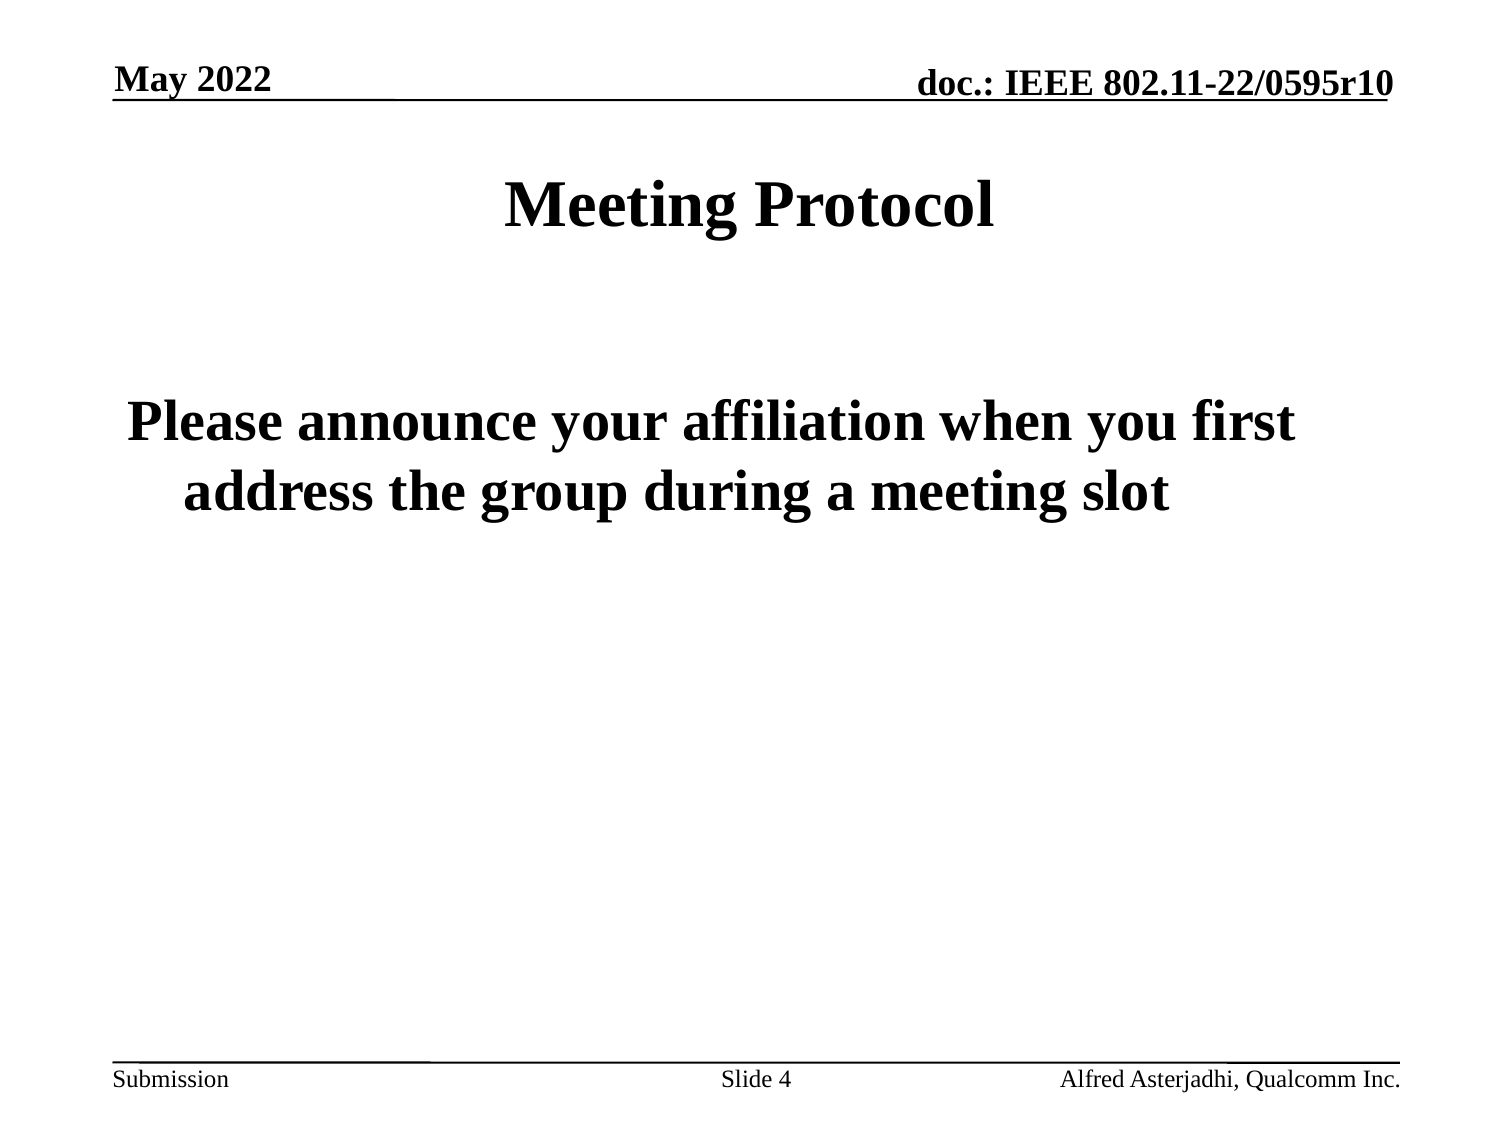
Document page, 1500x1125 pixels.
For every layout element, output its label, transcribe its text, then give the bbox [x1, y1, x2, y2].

slide_number Slide 4 [712, 1061, 800, 1123]
footer Alfred Asterjadhi, Qualcomm Inc. [878, 1061, 1402, 1093]
title Meeting Protocol [112, 112, 1388, 288]
list Please announce your affiliation when you first address the group during a meeting slot [112, 374, 1388, 513]
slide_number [114, 54, 493, 100]
